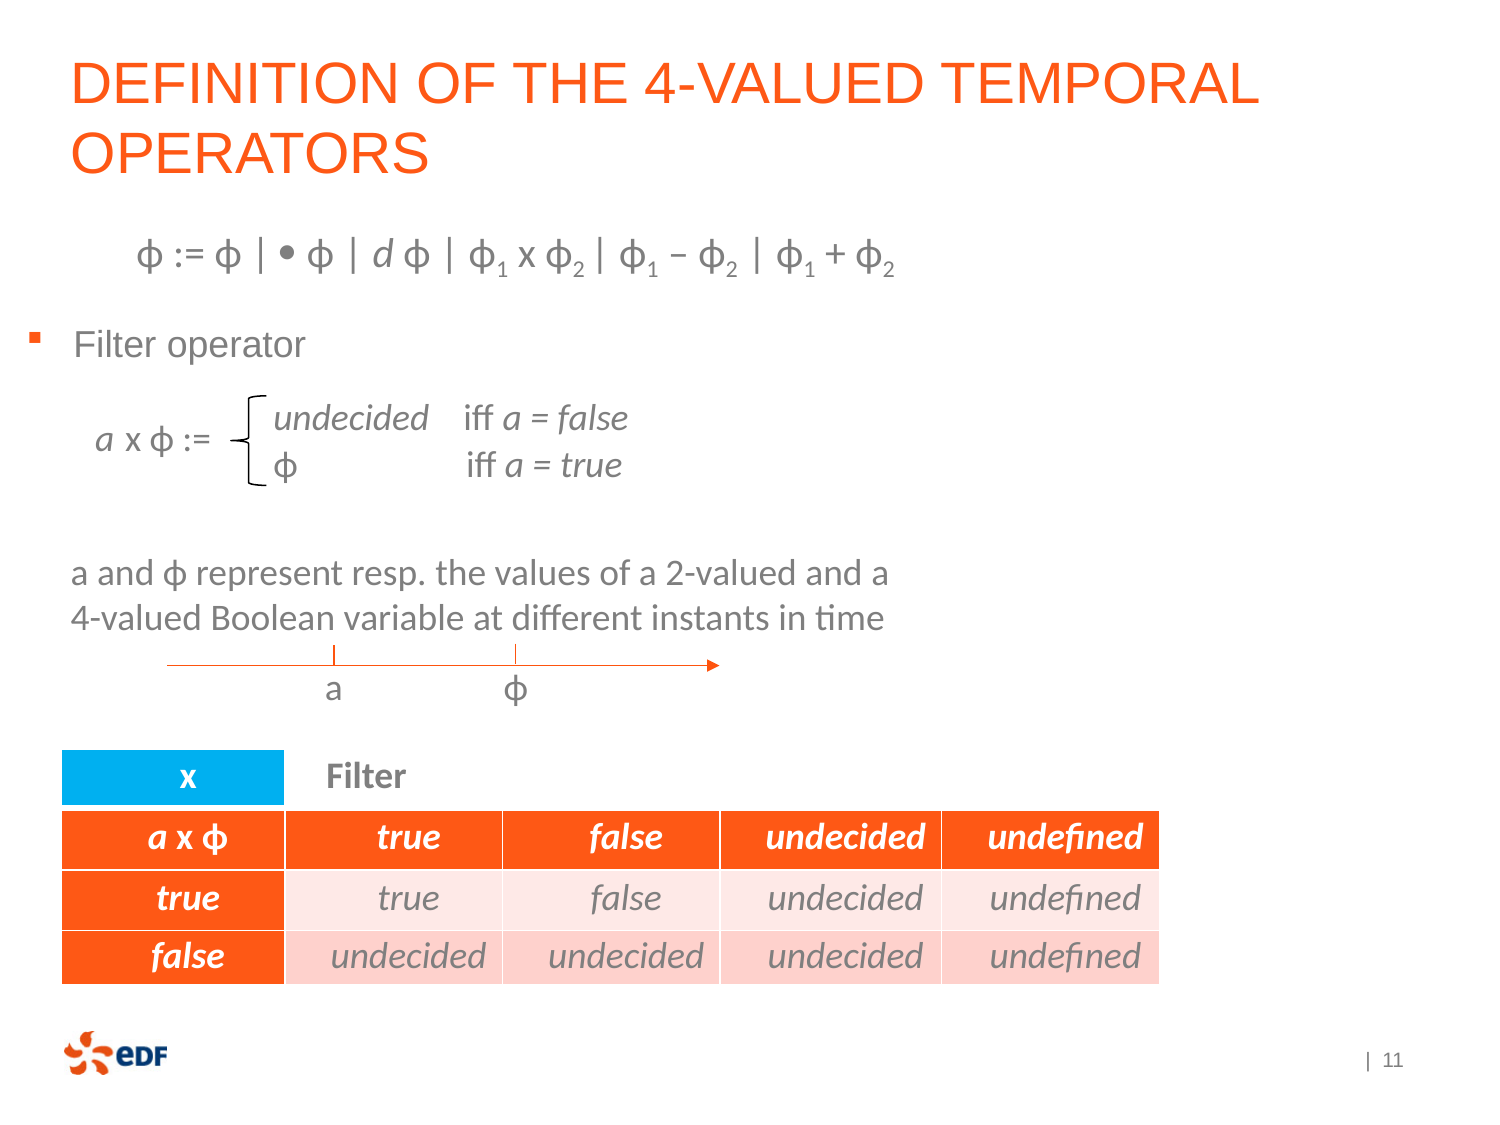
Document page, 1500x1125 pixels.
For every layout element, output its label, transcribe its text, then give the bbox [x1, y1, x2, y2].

table_cell false [62, 931, 284, 984]
table_cell undefined [942, 931, 1159, 984]
picture [64, 1031, 167, 1075]
table_cell undefined [942, 811, 1159, 869]
table_header Filter [286, 750, 1159, 805]
table_header x [62, 750, 284, 805]
table_cell undecided [503, 931, 719, 984]
text_box Filter operator [20, 319, 1424, 365]
table_cell undecided [721, 811, 941, 869]
table_cell undecided [721, 871, 941, 930]
table_cell true [62, 871, 284, 930]
title Definition of the 4-valued temporal operators [64, 45, 1436, 185]
table_cell undecided [721, 931, 941, 984]
table_cell true [286, 871, 502, 930]
table_cell false [503, 811, 719, 869]
table_cell a x ϕ [62, 811, 284, 869]
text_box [88, 392, 729, 486]
table_cell true [286, 811, 502, 869]
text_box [64, 547, 916, 717]
table_cell false [503, 871, 719, 930]
table_cell undecided [286, 931, 502, 984]
text_box ϕ := ϕ |  ϕ | d ϕ | ϕ1 x ϕ2 | ϕ1 – ϕ2 | ϕ1 + ϕ2 [88, 225, 943, 283]
table_cell undefined [942, 871, 1159, 930]
